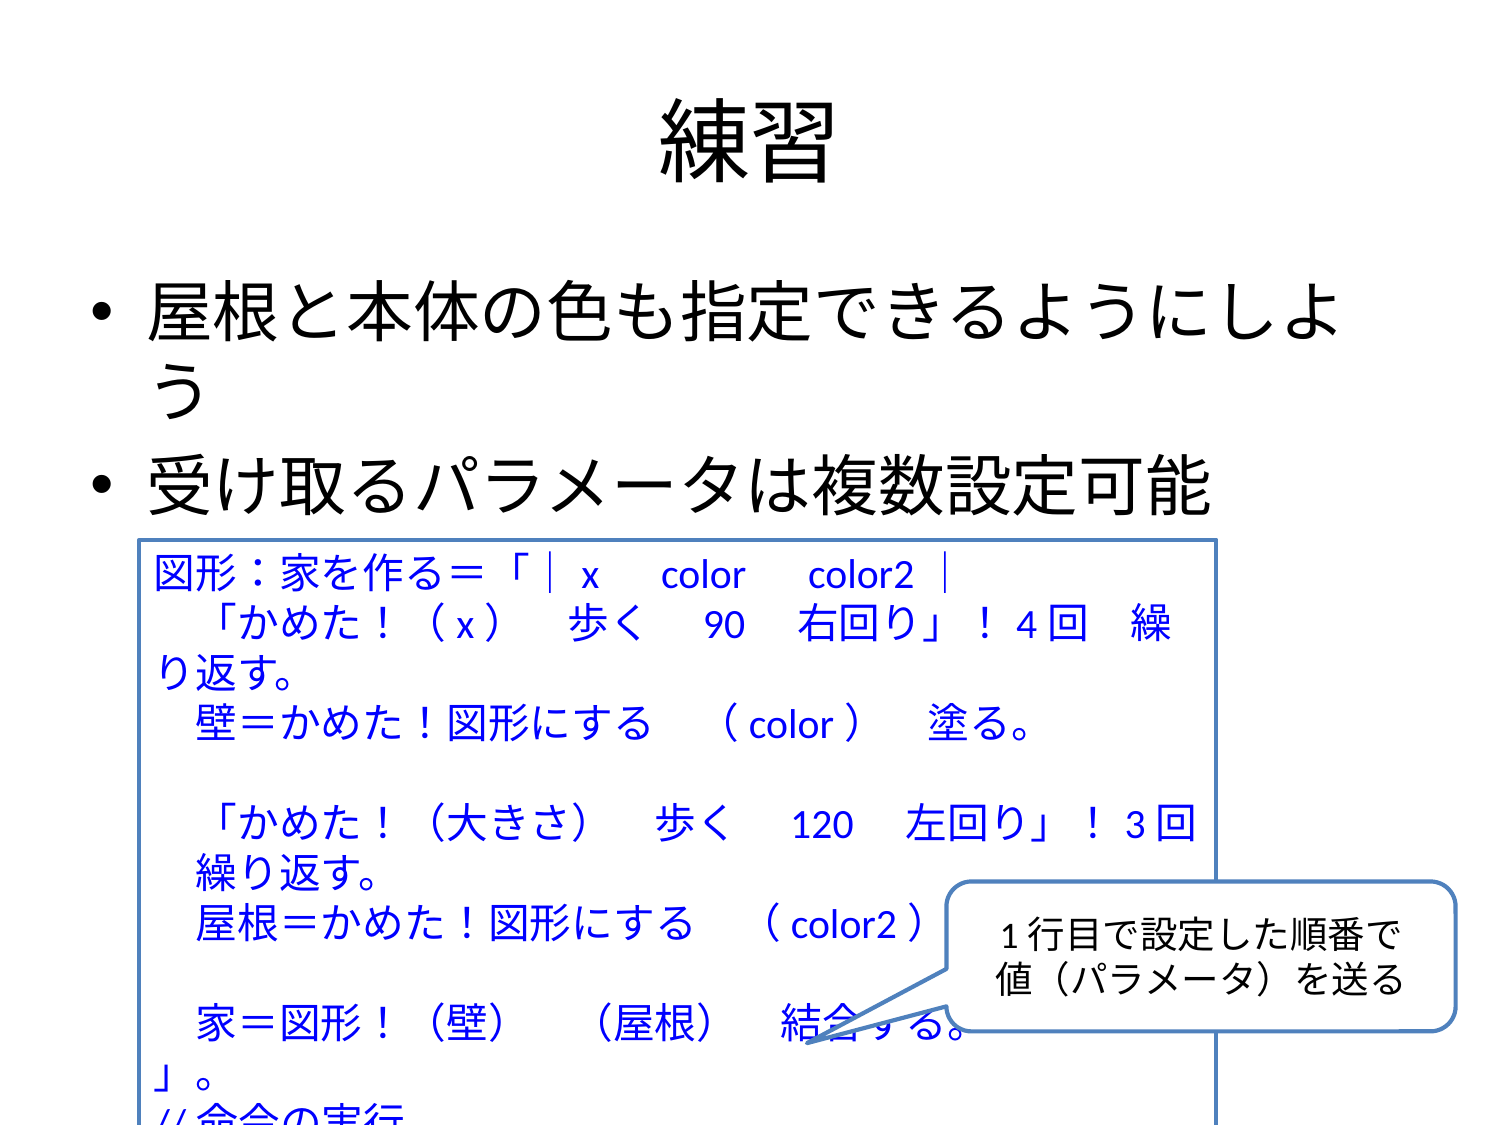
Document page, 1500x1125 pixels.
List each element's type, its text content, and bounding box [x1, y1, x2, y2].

title 練習 [75, 45, 1425, 233]
text_box 1行目で設定した順番で 値（パラメータ）を送る [804, 879, 1458, 1046]
text_box 図形：家を作る＝「｜x color color2｜ 「かめた！（x） 歩く 90 右回り」！4回 繰り返す。 壁＝かめた！図形にする （color） 塗る。 「かめた！（大きさ） 歩く 120 左回り」！3回 繰り返す。 屋根＝かめた！図形にする （color2） 塗る。 家＝図形！（壁） （屋根） 結合する。 」。 //命令の実行 新しい家＝図形！100 （赤） （黄色） 家を作る。 [137, 538, 1218, 1125]
list 屋根と本体の色も指定できるようにしよう 受け取るパラメータは複数設定可能 スペースで区切る [75, 262, 1425, 1005]
